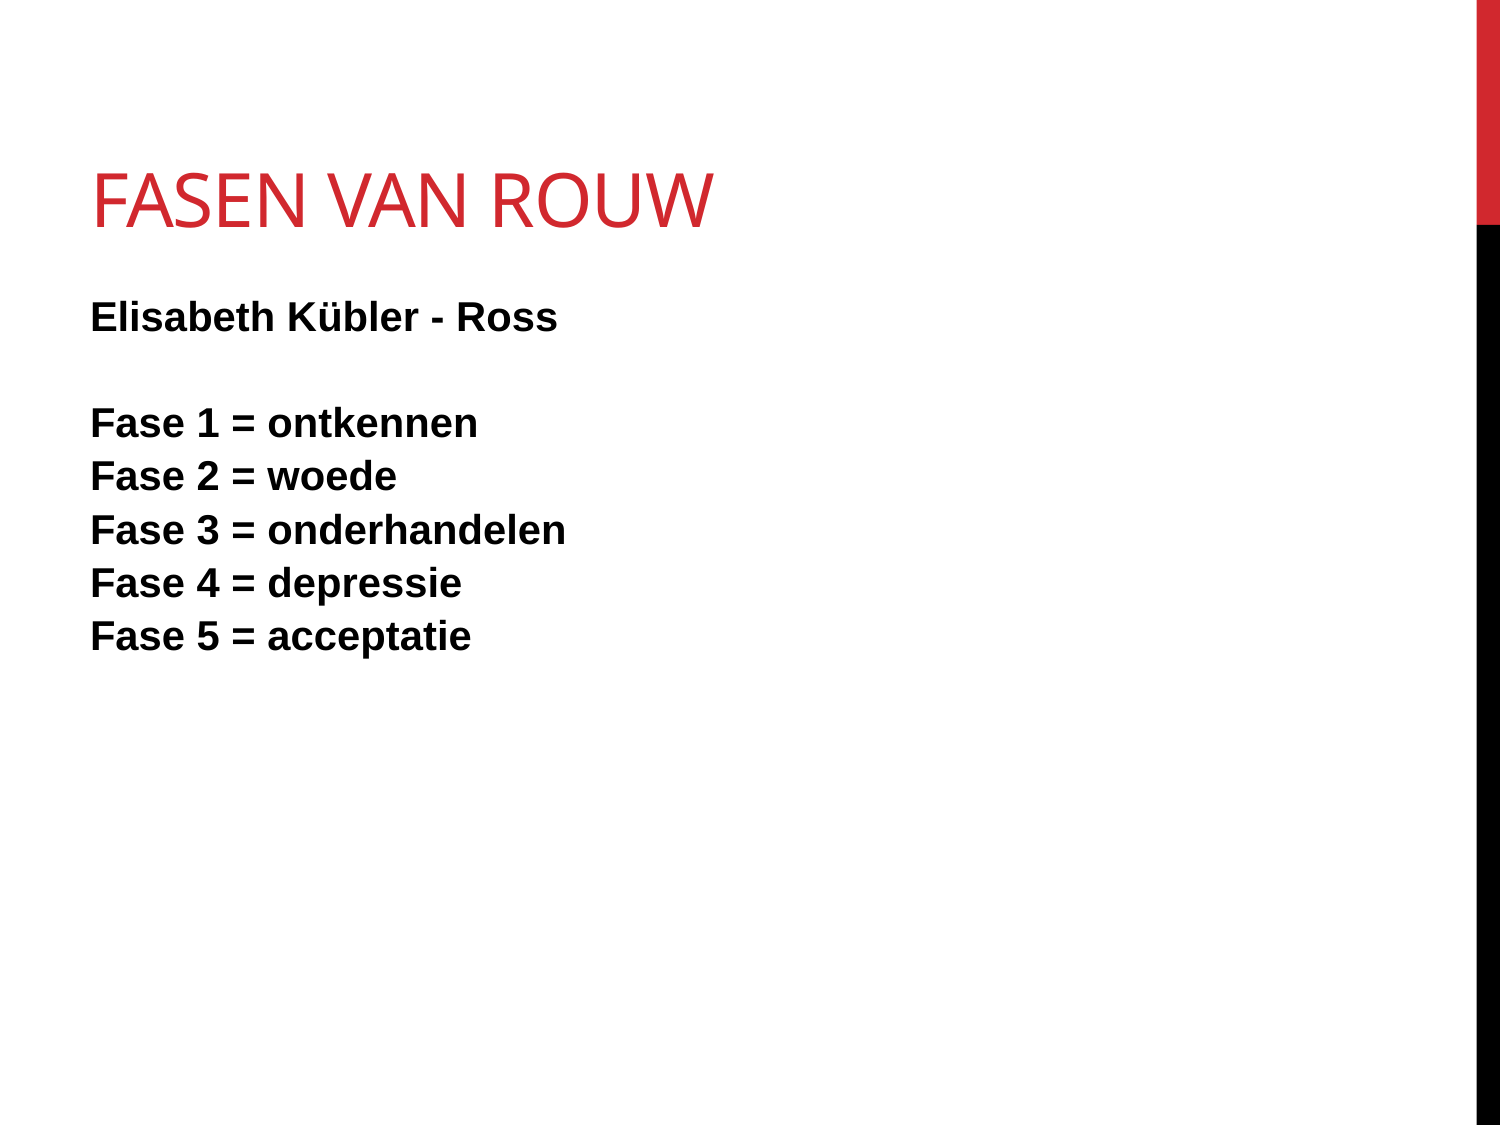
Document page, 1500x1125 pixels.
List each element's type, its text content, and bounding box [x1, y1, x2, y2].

list Elisabeth Kübler - Ross Fase 1 = ontkennen Fase 2 = woede Fase 3 = onderhandelen Fase 4 = depressie Fase 5 = acceptatie [75, 287, 1325, 1005]
title Fasen van rouw [75, 25, 1025, 250]
